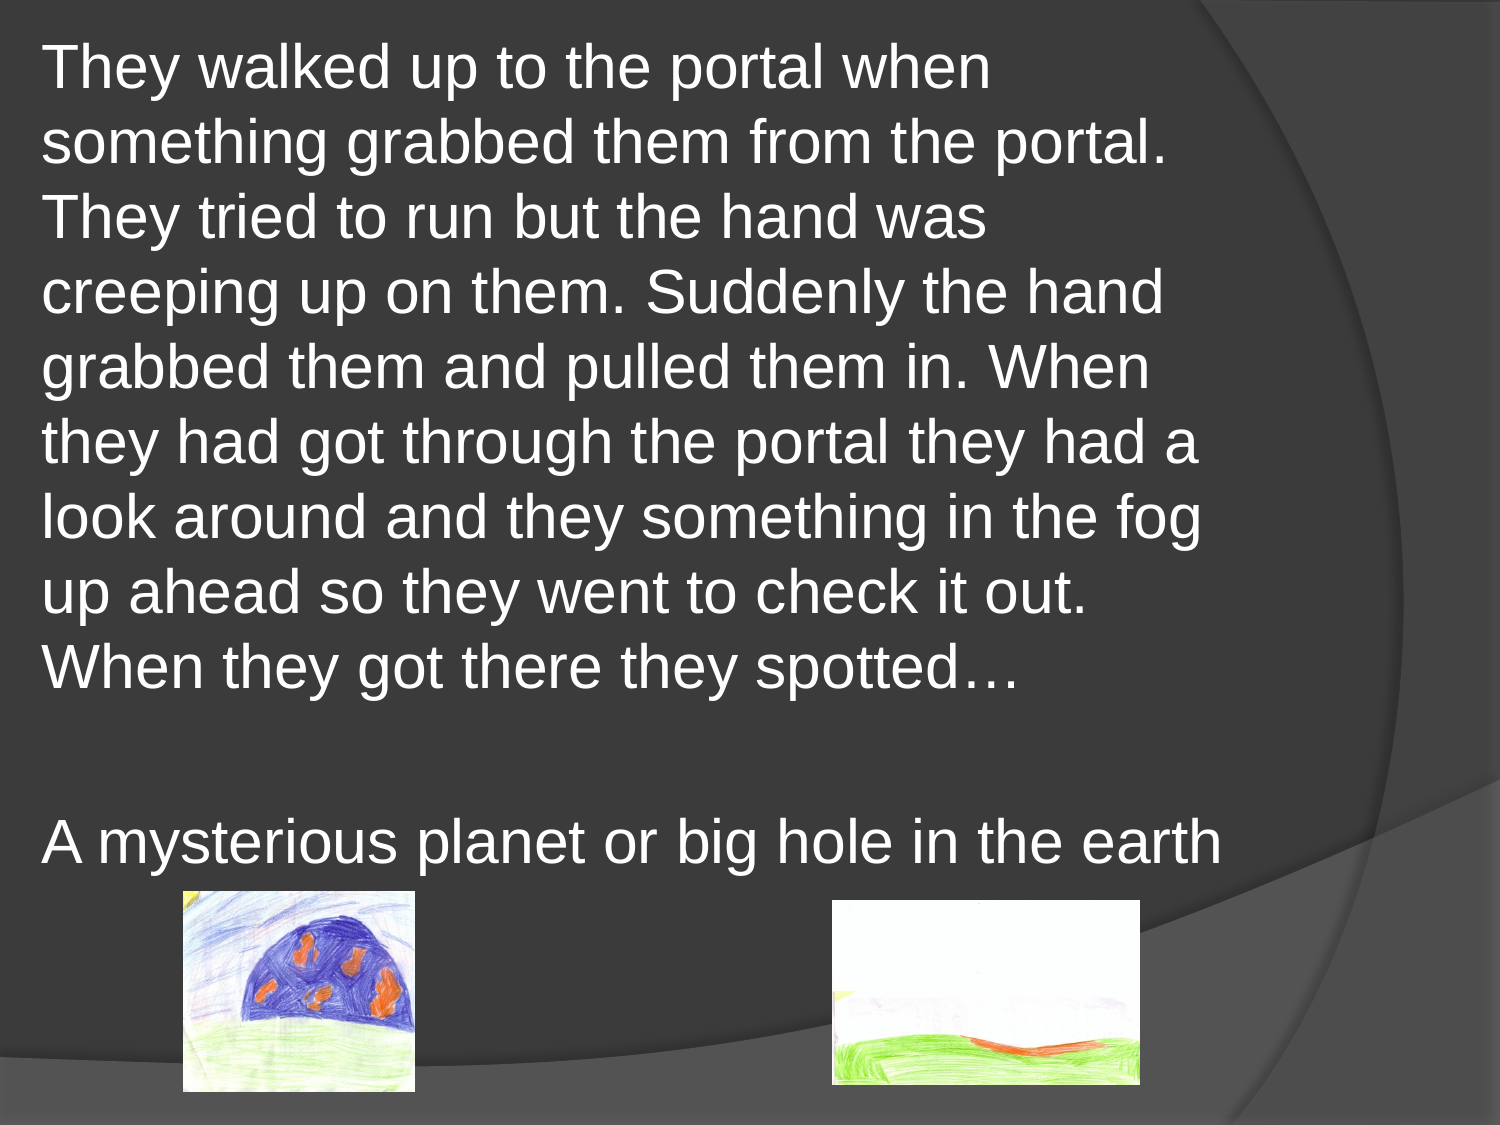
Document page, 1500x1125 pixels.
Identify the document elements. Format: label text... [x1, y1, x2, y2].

picture [182, 891, 415, 1092]
list They walked up to the portal when something grabbed them from the portal. They tried to run but the hand was creeping up on them. Suddenly the hand grabbed them and pulled them in. When they had got through the portal they had a look around and they something in the fog up ahead so they went to check it out. When they got there they spotted… A mysterious planet or big hole in the earth [21, 19, 1247, 911]
picture [832, 900, 1141, 1085]
